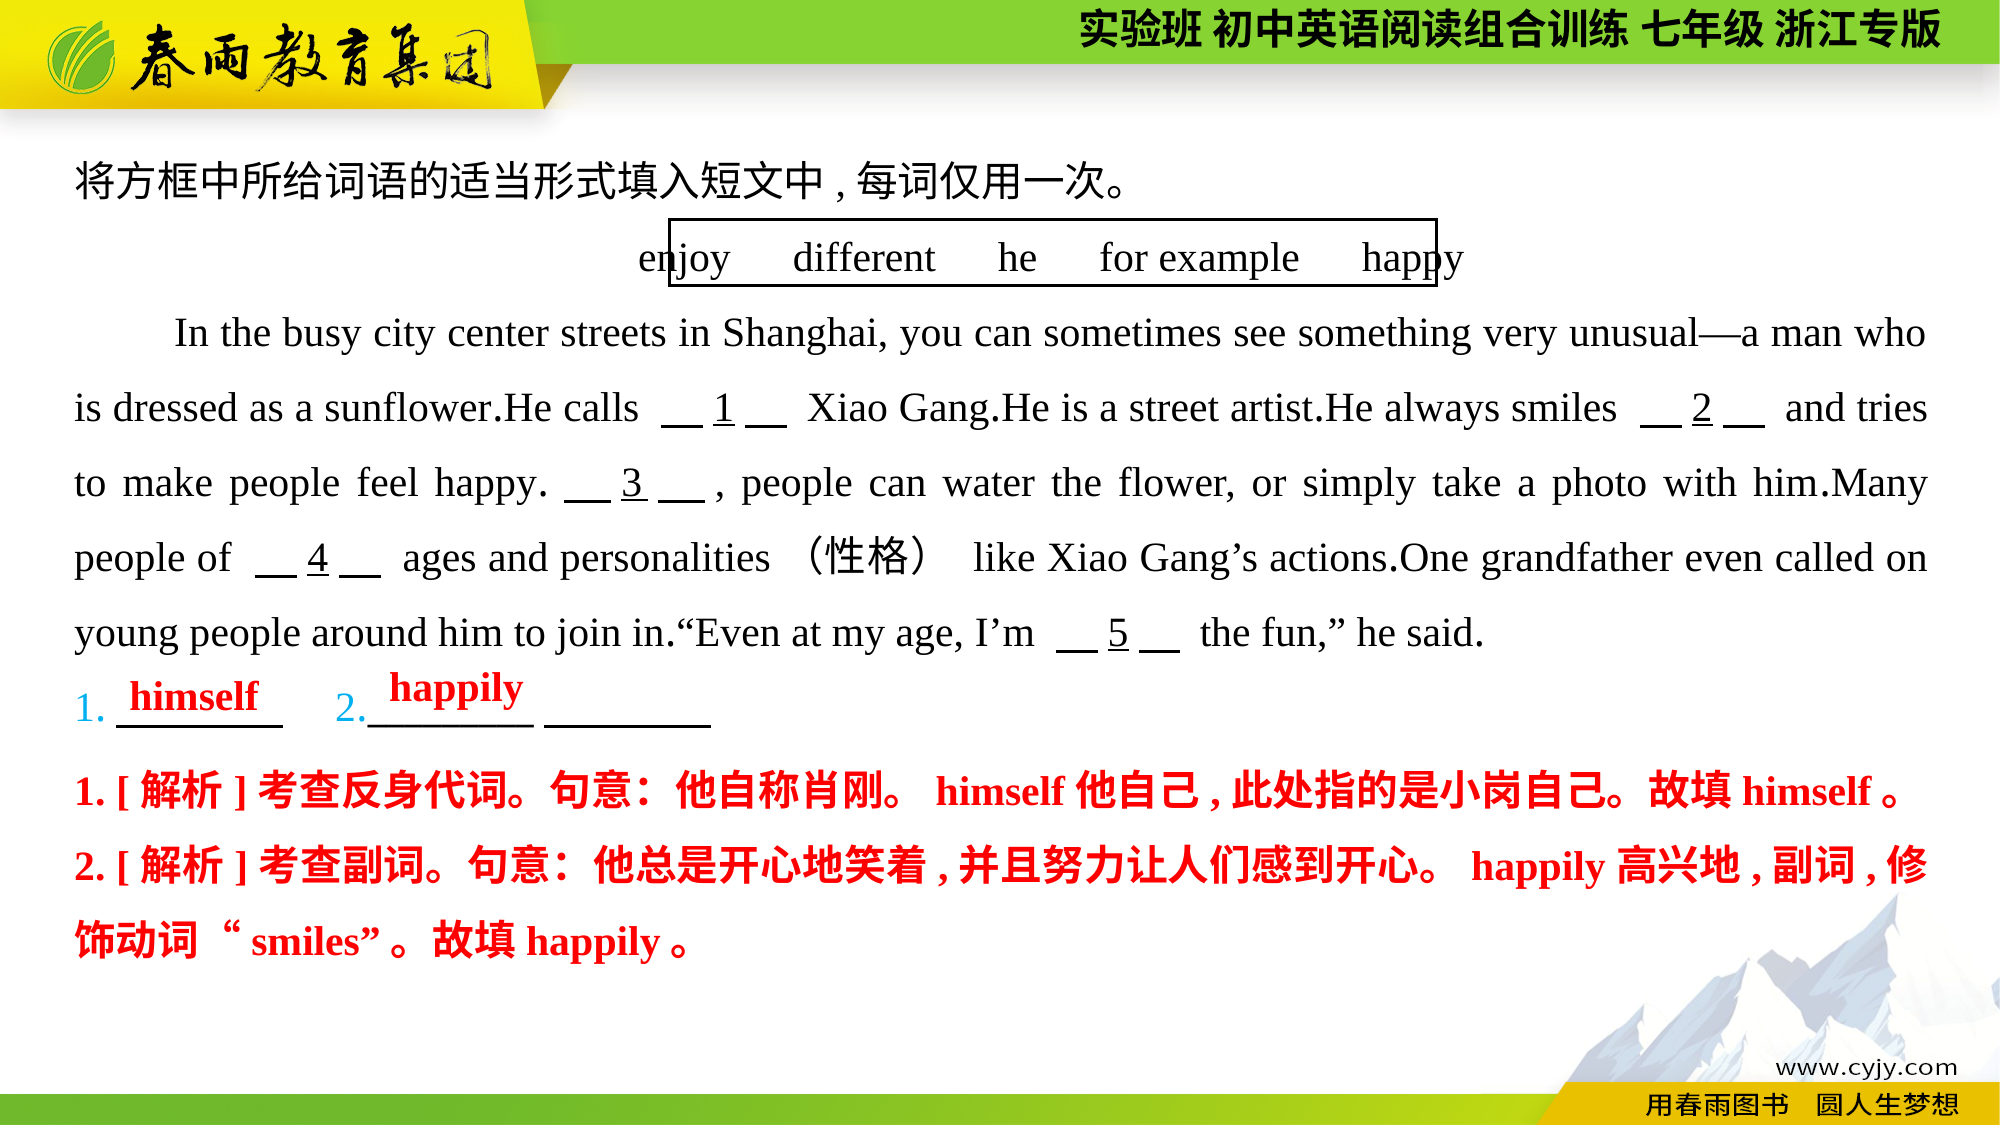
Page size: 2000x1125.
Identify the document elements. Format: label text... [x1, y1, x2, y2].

text_box happily [374, 652, 539, 718]
picture [0, 0, 2000, 1125]
text_box 1. [解析]考查反身代词。句意：他自称肖刚。himself他自己,此处指的是小岗自己。故填himself。 2. [解析]考查副词。句意：他总是开心地笑着,并且努力让人们感到开心。happily高兴地,副词,修饰动词“smiles”。故填happily。 [59, 731, 1944, 972]
list 将方框中所给词语的适当形式填入短文中,每词仅用一次。 enjoy different he for example happy In the busy city center streets in Shanghai, you can sometimes see something very unusual—a man who is dressed as a sunflower.He calls 1 Xiao Gang.He is a street artist.He always smiles 2 and tries to make people feel happy. 3 , people can water the flower, or simply take a photo with him.Many people of 4 ages and personalities（性格） like Xiao Gang’s actions.One grandfather even called on young people around him to join in.“Even at my age, I’m 5 the fun,” he said. 1. 2._________ [59, 122, 1944, 731]
text_box [669, 219, 1437, 286]
text_box himself [114, 661, 274, 726]
